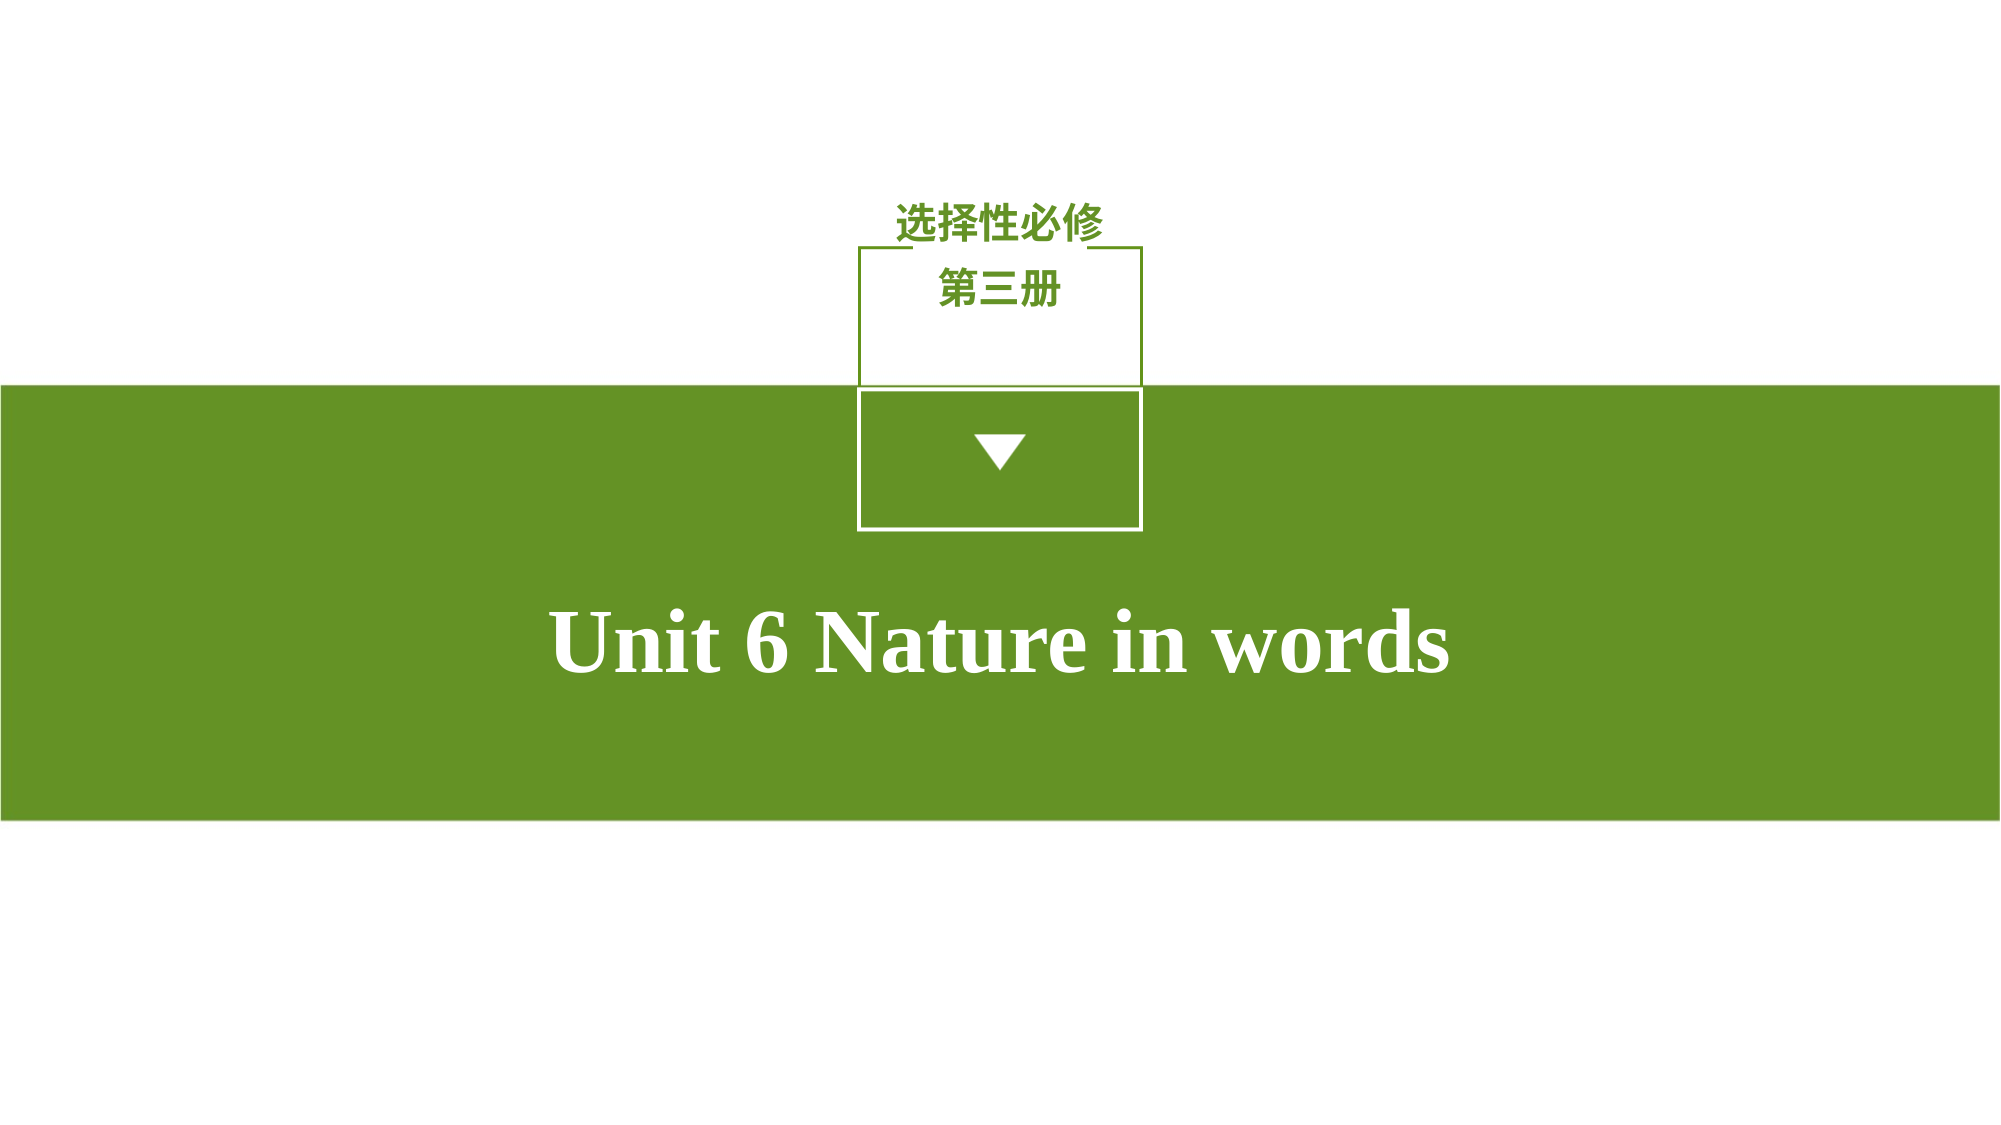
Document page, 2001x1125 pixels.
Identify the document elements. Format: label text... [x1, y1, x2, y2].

text_box 选择性必修第三册 [880, 181, 1119, 312]
text_box Unit 6 Nature in words [0, 572, 2000, 699]
picture [0, 0, 2000, 572]
picture [0, 699, 2000, 1125]
